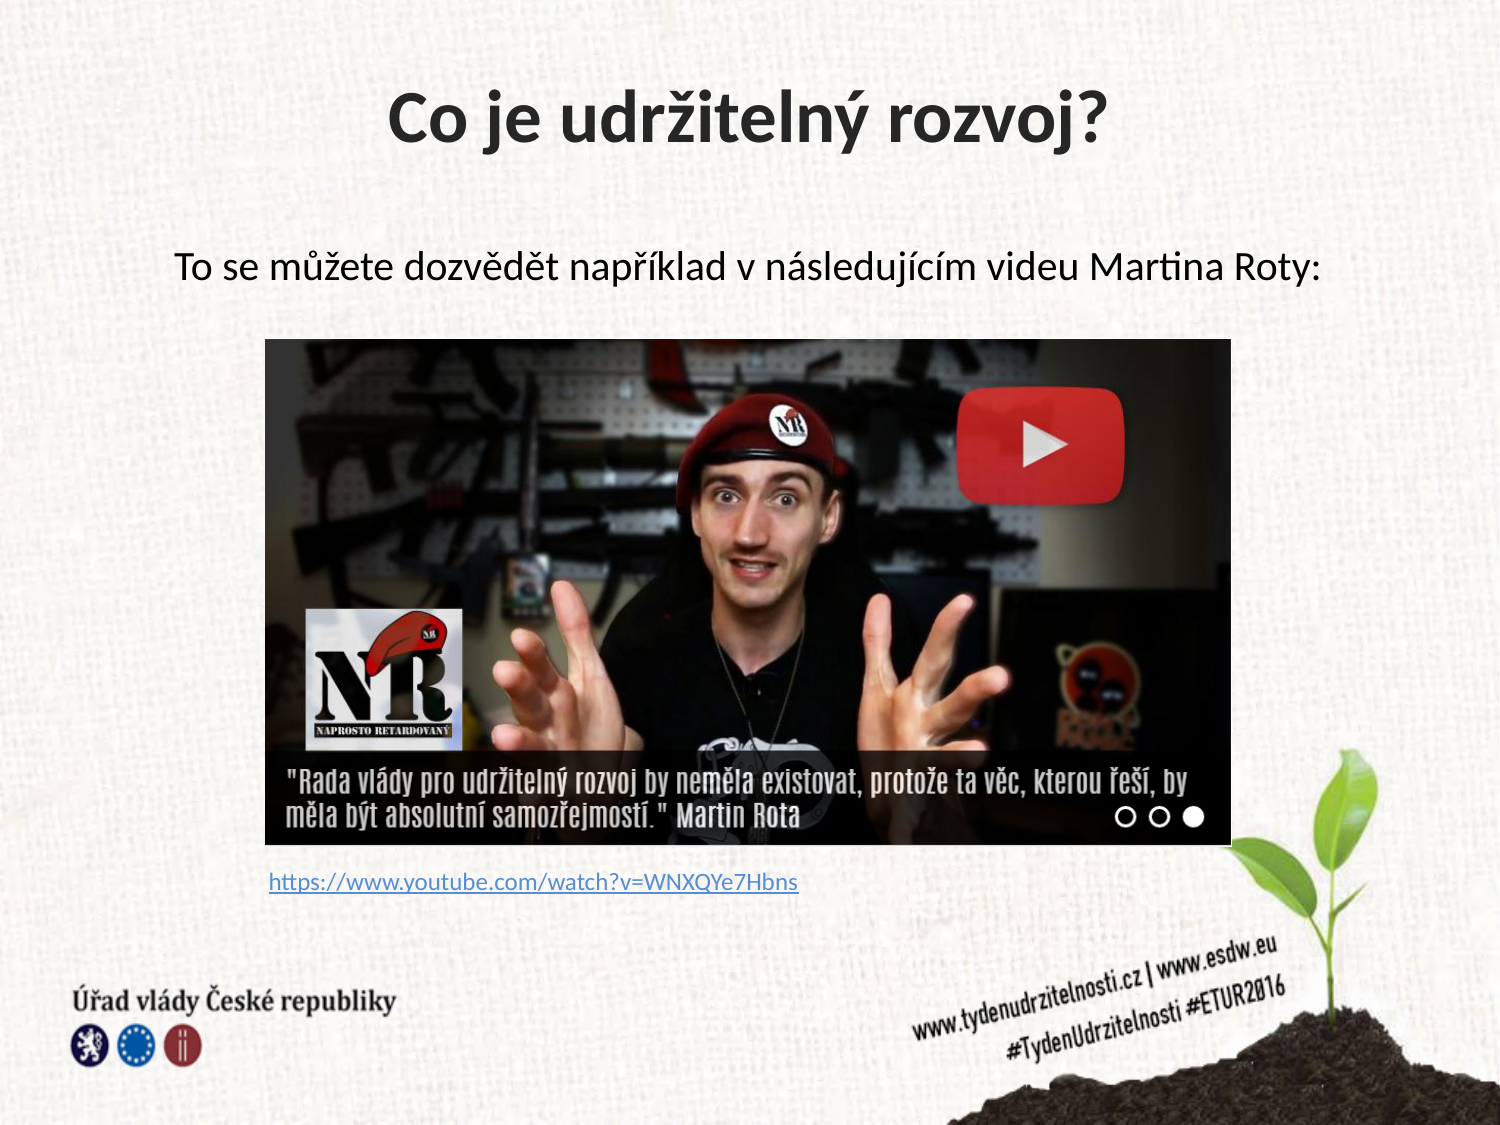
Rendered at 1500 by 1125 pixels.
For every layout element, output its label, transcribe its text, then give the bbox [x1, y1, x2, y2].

text_box https://www.youtube.com/watch?v=WNXQYe7Hbns [253, 857, 1199, 903]
text_box To se můžete dozvědět například v následujícím videu Martina Roty: [159, 231, 1341, 347]
title Co je udržitelný rozvoj? [75, 19, 1425, 207]
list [265, 337, 1232, 848]
picture [0, 0, 1500, 1125]
